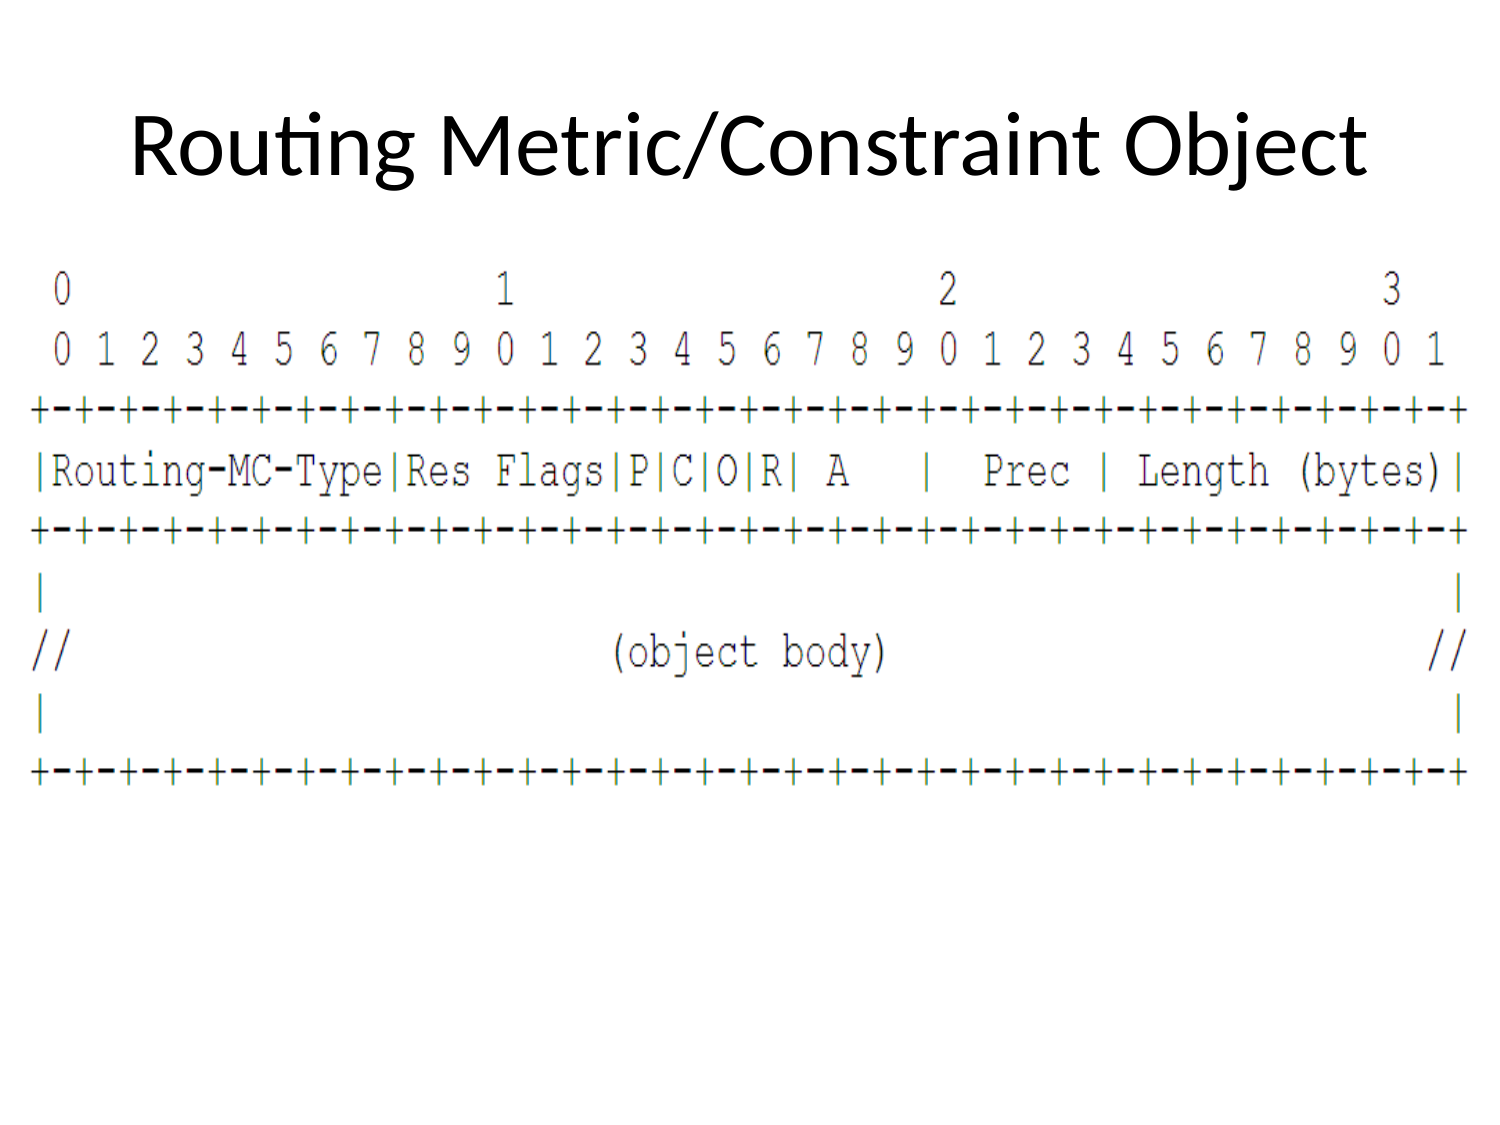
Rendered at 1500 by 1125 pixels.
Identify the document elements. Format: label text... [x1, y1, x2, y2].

title Routing Metric/Constraint Object [75, 45, 1425, 233]
picture [0, 249, 1500, 872]
